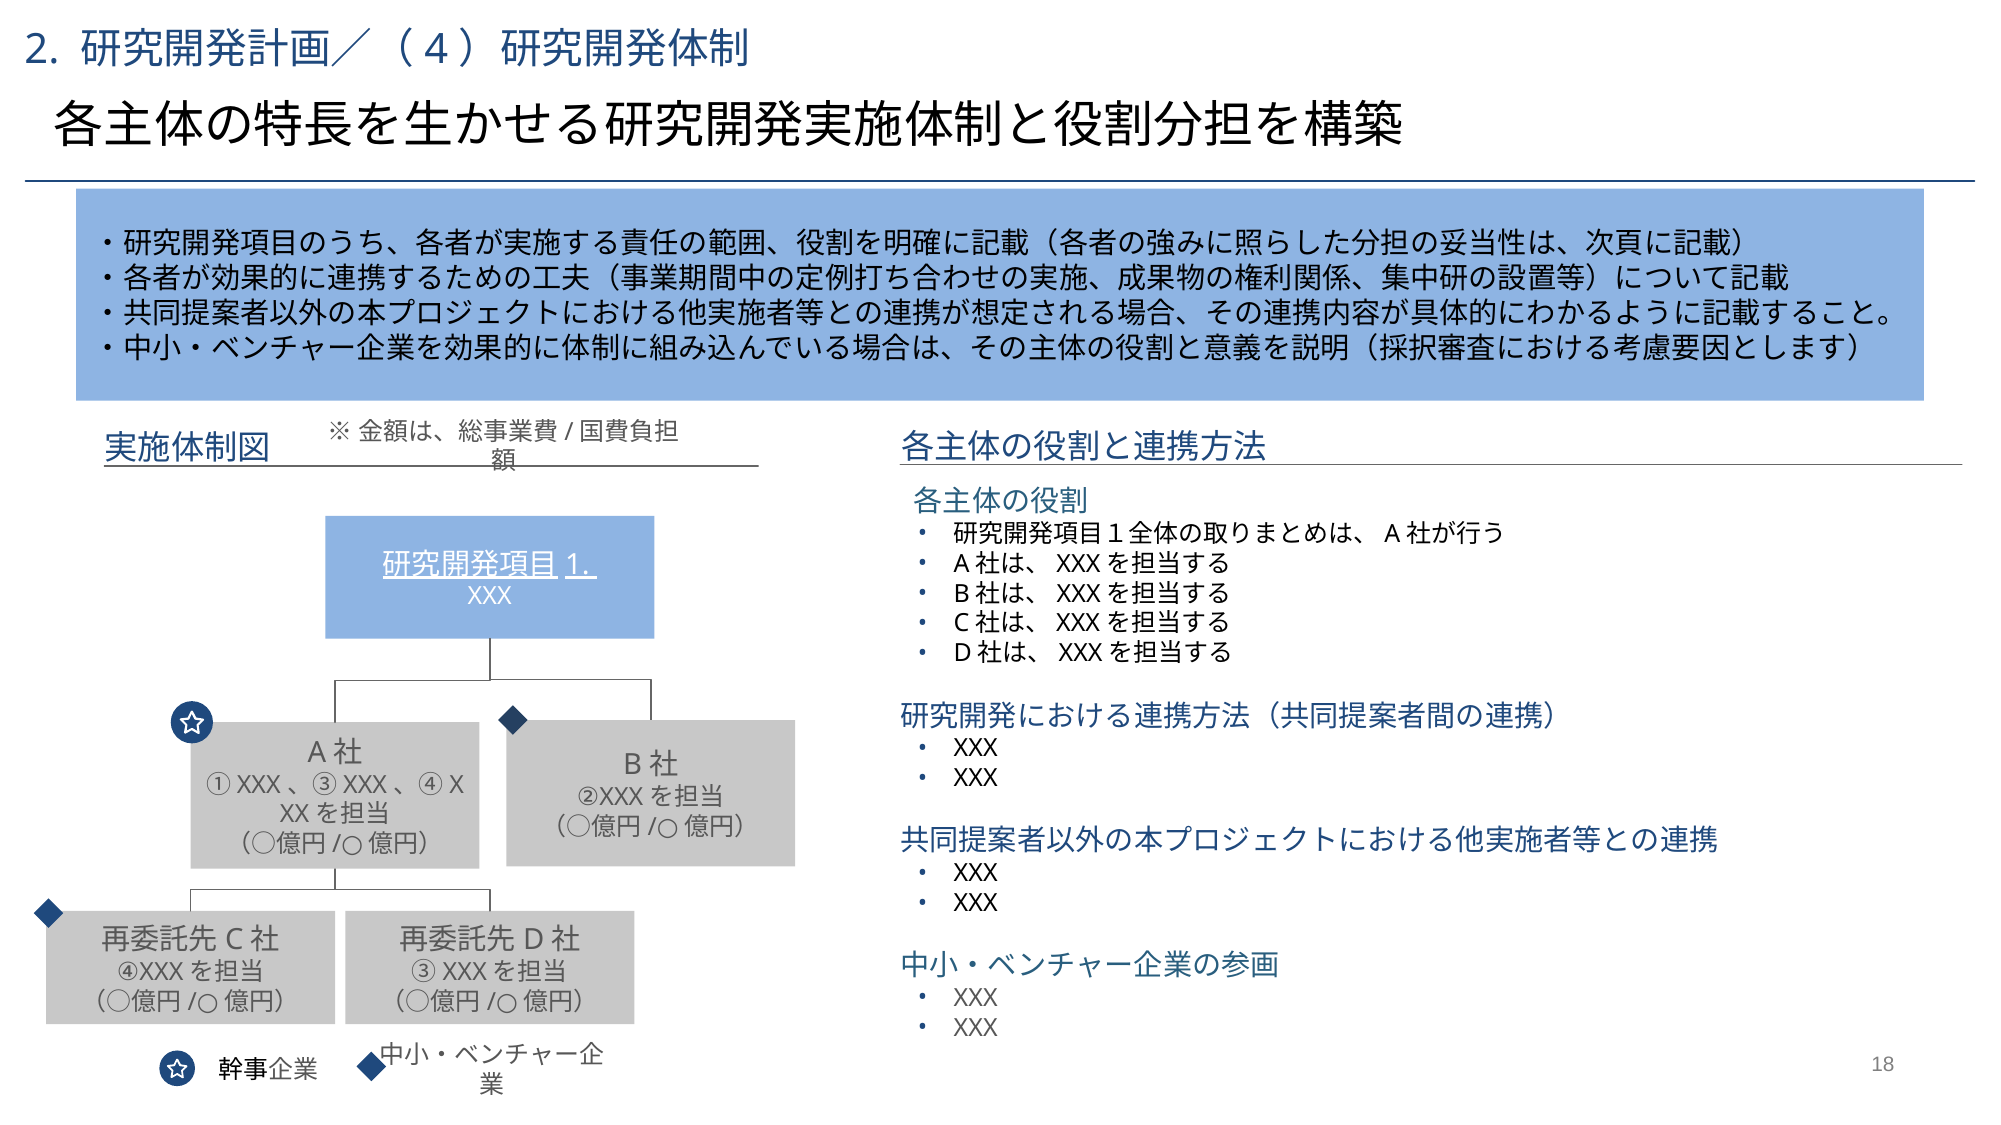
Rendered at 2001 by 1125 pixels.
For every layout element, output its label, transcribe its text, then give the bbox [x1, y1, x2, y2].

text_box [497, 704, 529, 736]
text_box A社 ①XXX、③XXX、④XXXを担当 （○億円/○億円） [190, 721, 480, 870]
text_box 再委託先D社 ③XXXを担当 （○億円/○億円） [345, 910, 635, 1025]
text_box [241, 817, 285, 963]
text_box 2. 研究開発計画／（4）研究開発体制 [24, 28, 1818, 74]
text_box B社 ②XXXを担当 （○億円/○億円） [505, 719, 796, 867]
text_box [33, 897, 64, 929]
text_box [391, 812, 434, 968]
text_box 各主体の役割 研究開発項目１全体の取りまとめは、A社が行う A社は、XXXを担当する B社は、XXXを担当する C社は、XXXを担当する D社は、XXXを担当する 研究開発における連携方法（共同提案者間の連携） XXX XXX 共同提案者以外の本プロジェクトにおける他実施者等との連携 XXX XXX 中小・ベンチャー企業の参画 XXX XXX [900, 482, 1962, 1112]
text_box 研究開発項目1. XXX [325, 515, 655, 640]
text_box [170, 700, 214, 744]
text_box 各主体の特長を生かせる研究開発実施体制と役割分担を構築 [53, 99, 1899, 154]
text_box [370, 602, 455, 759]
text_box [159, 1050, 356, 1087]
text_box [529, 598, 612, 761]
text_box ※金額は、総事業費/国費負担額 [299, 467, 708, 471]
text_box 再委託先C社 ④XXXを担当 （○億円/○億円） [45, 910, 336, 1025]
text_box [900, 410, 1962, 466]
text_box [356, 1042, 624, 1095]
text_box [104, 418, 759, 467]
text_box ・研究開発項目のうち、各者が実施する責任の範囲、役割を明確に記載（各者の強みに照らした分担の妥当性は、次頁に記載） ・各者が効果的に連携するための工夫（事業期間中の定例打ち合わせの実施、成果物の権利関係、集中研の設置等）について記載 ・共同提案者以外の本プロジェクトにおける他実施者等との連携が想定される場合、その連携内容が具体的にわかるように記載すること。 ・中小・ベンチャー企業を効果的に体制に組み込んでいる場合は、その主体の役割と意義を説明（採択審査における考慮要因とします） [76, 188, 1924, 401]
